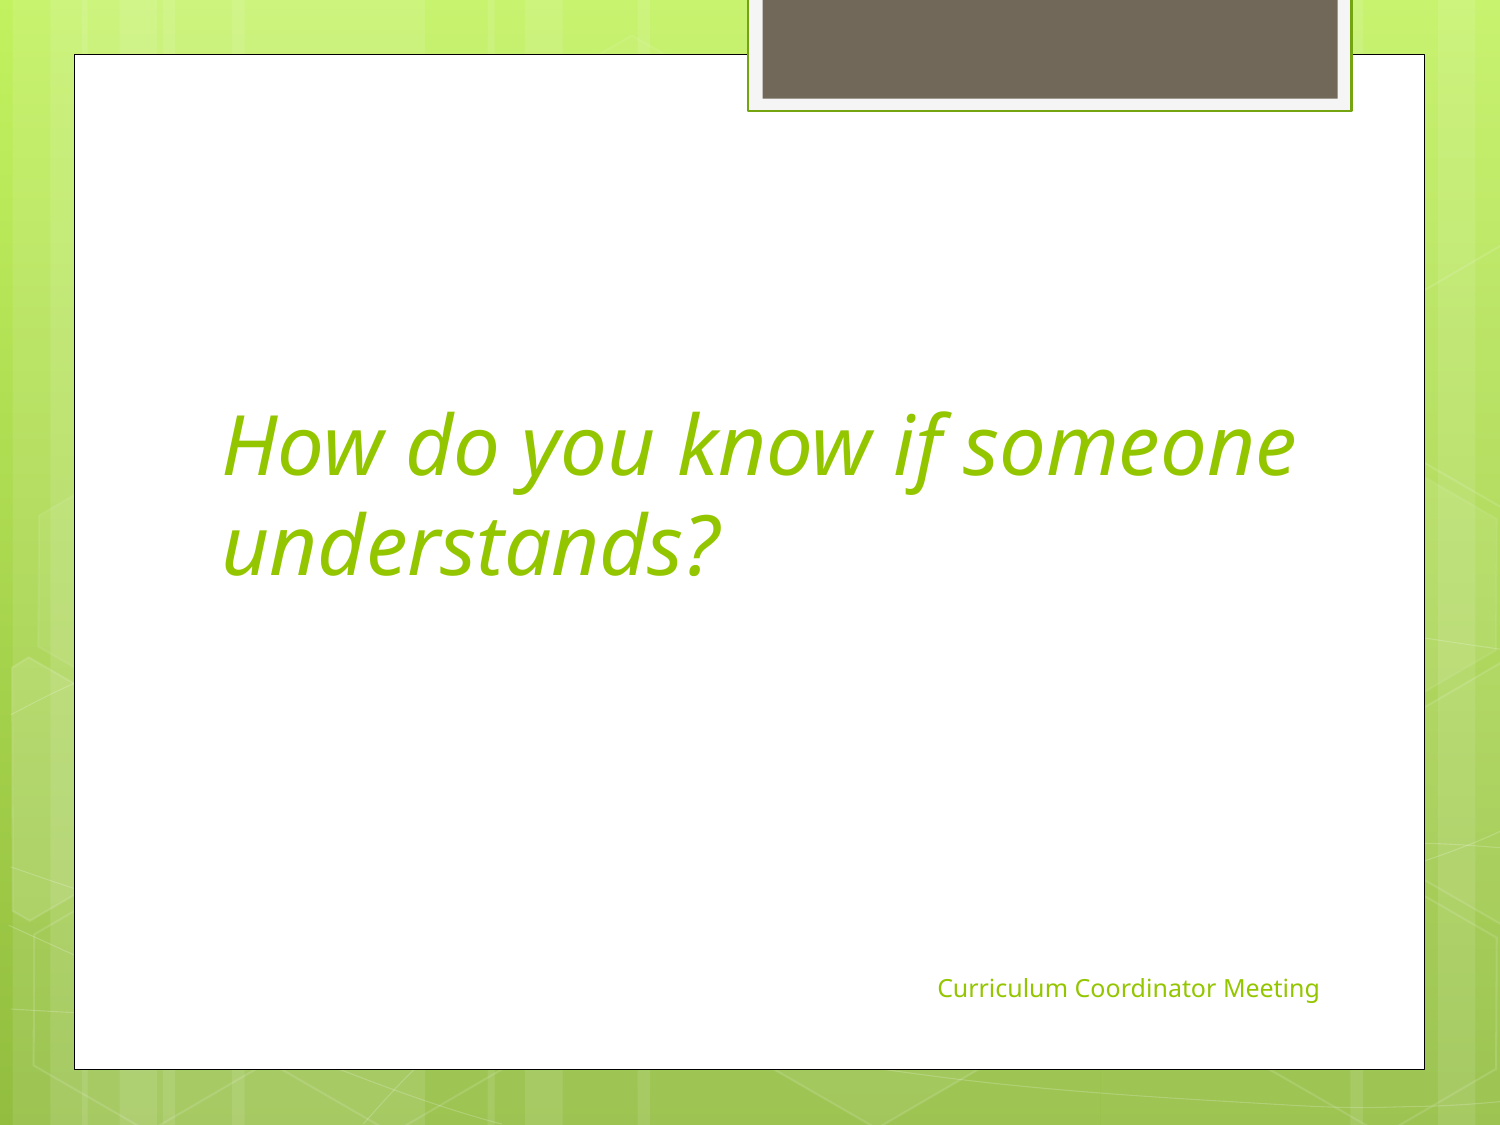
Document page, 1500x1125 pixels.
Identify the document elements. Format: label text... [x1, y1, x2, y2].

title How do you know if someone understands? [206, 299, 1375, 700]
footer Curriculum Coordinator Meeting [761, 960, 1336, 1020]
